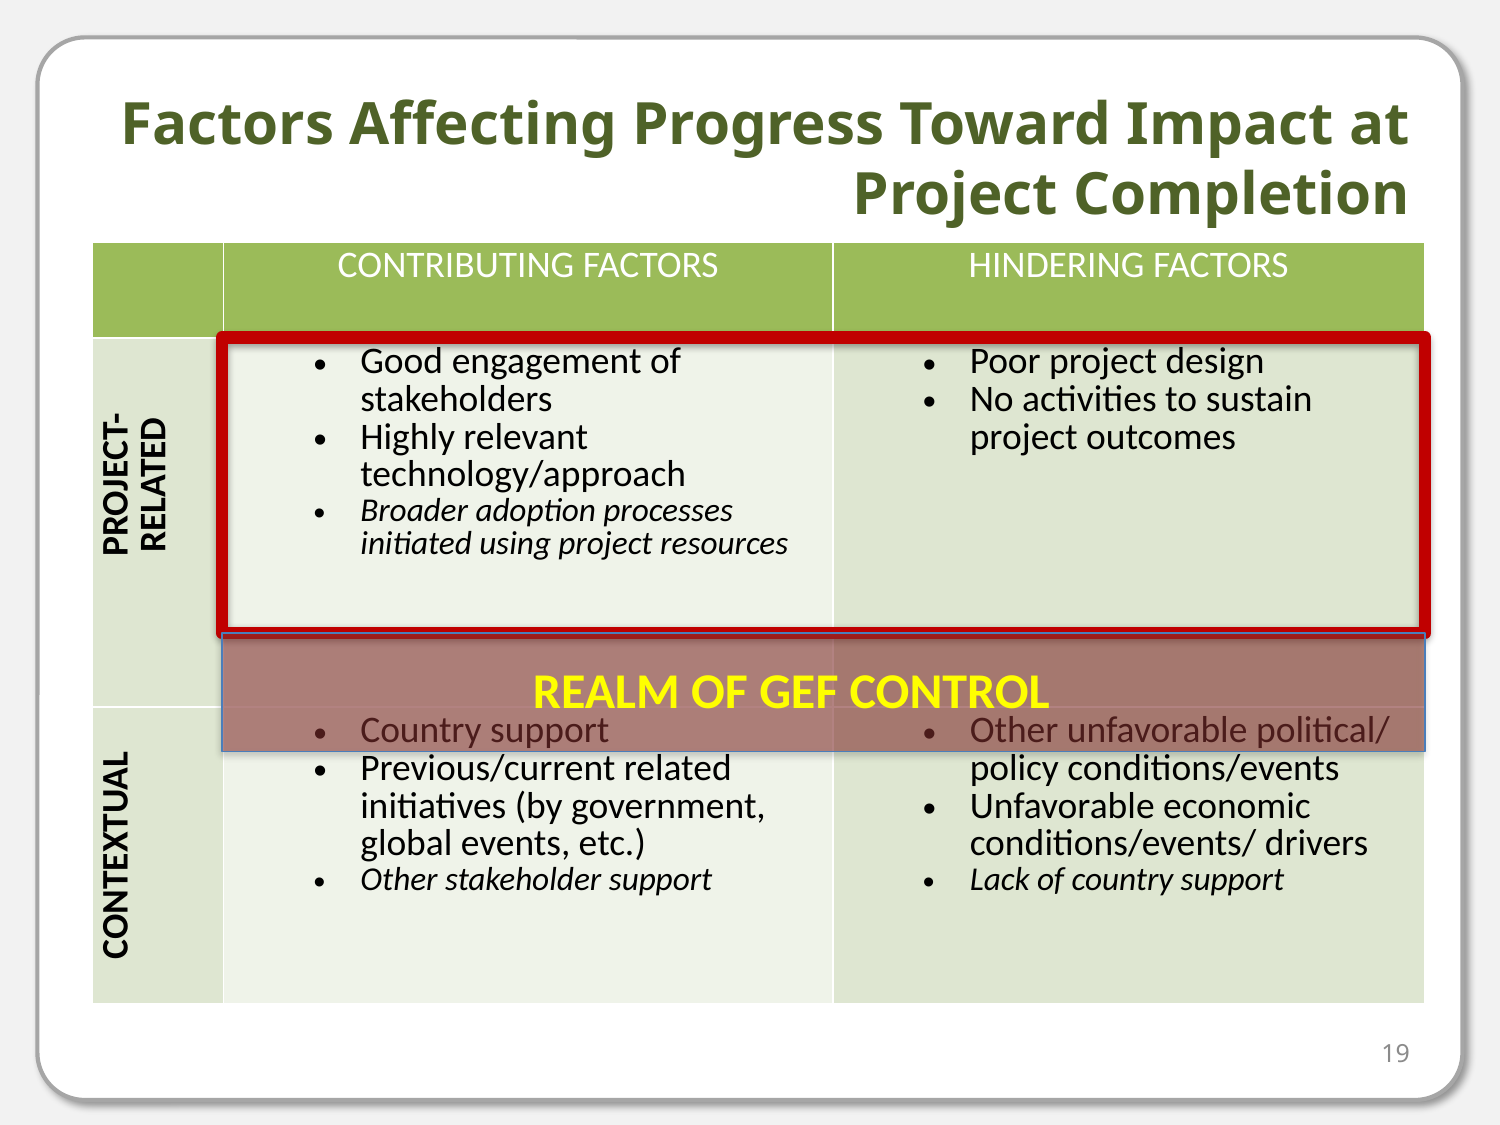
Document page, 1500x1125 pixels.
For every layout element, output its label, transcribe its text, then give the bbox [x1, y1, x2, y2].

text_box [221, 632, 1426, 752]
title Factors Affecting Progress Toward Impact at Project Completion [75, 62, 1425, 250]
table_cell CONTEXTUAL [93, 708, 223, 1003]
table_header HINDERING FACTORS [834, 243, 1424, 336]
table_header CONTRIBUTING FACTORS [224, 243, 832, 335]
table_cell PROJECT-RELATED [93, 339, 217, 706]
table_header [93, 243, 223, 337]
slide_number 19 [1074, 1025, 1425, 1085]
text_box [221, 337, 1426, 632]
table_cell Country support Previous/current related initiatives (by government, global events, etc.) Other stakeholder support [224, 761, 832, 1003]
table_cell Other unfavorable political/ policy conditions/events Unfavorable economic conditions/events/ drivers Lack of country support [834, 760, 1424, 1003]
